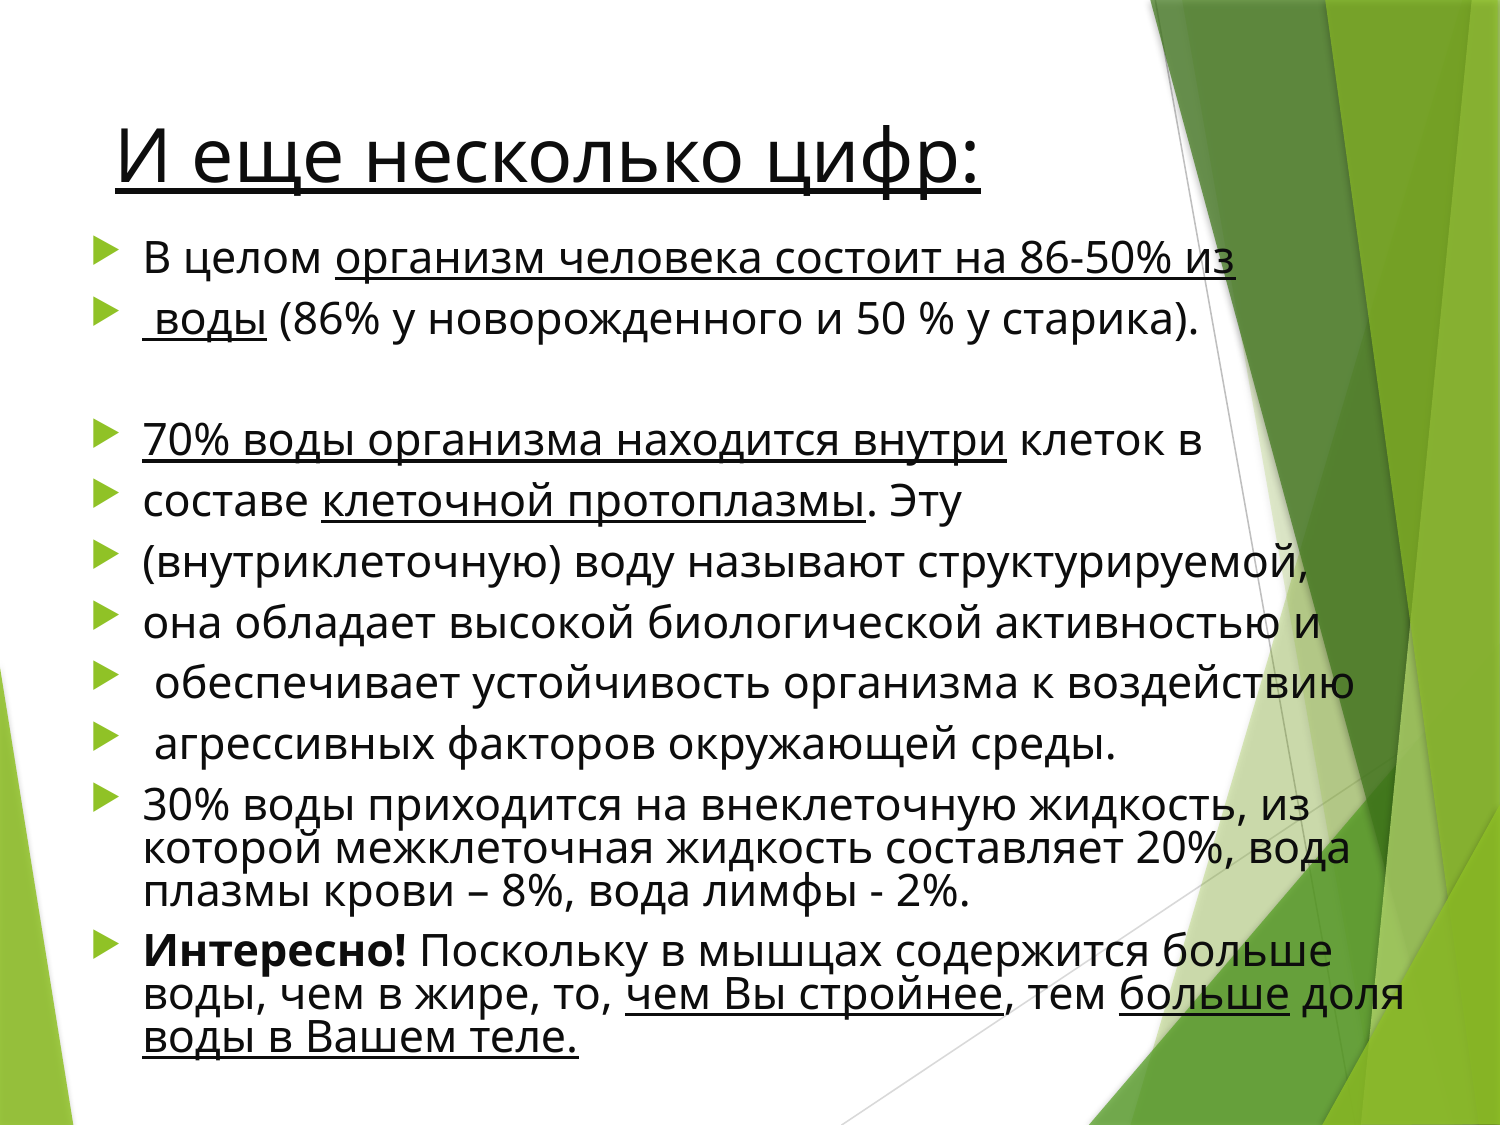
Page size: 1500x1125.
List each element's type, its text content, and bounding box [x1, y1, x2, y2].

title И еще несколько цифр: [99, 99, 1142, 231]
list В целом организм человека состоит на 86-50% из воды (86% у новорожденного и 50 % у старика). 70% воды организма находится внутри клеток в составе клеточной протоплазмы. Эту (внутриклеточную) воду называют структурируемой, она обладает высокой биологической активностью и обеспечивает устойчивость организма к воздействию агрессивных факторов окружающей среды. 30% воды приходится на внеклеточную жидкость, из которой межклеточная жидкость составляет 20%, вода плазмы крови – 8%, вода лимфы - 2%. Интересно! Поскольку в мышцах содержится больше воды, чем в жире, то, чем Вы стройнее, тем больше доля воды в Вашем теле. [75, 231, 1425, 1083]
